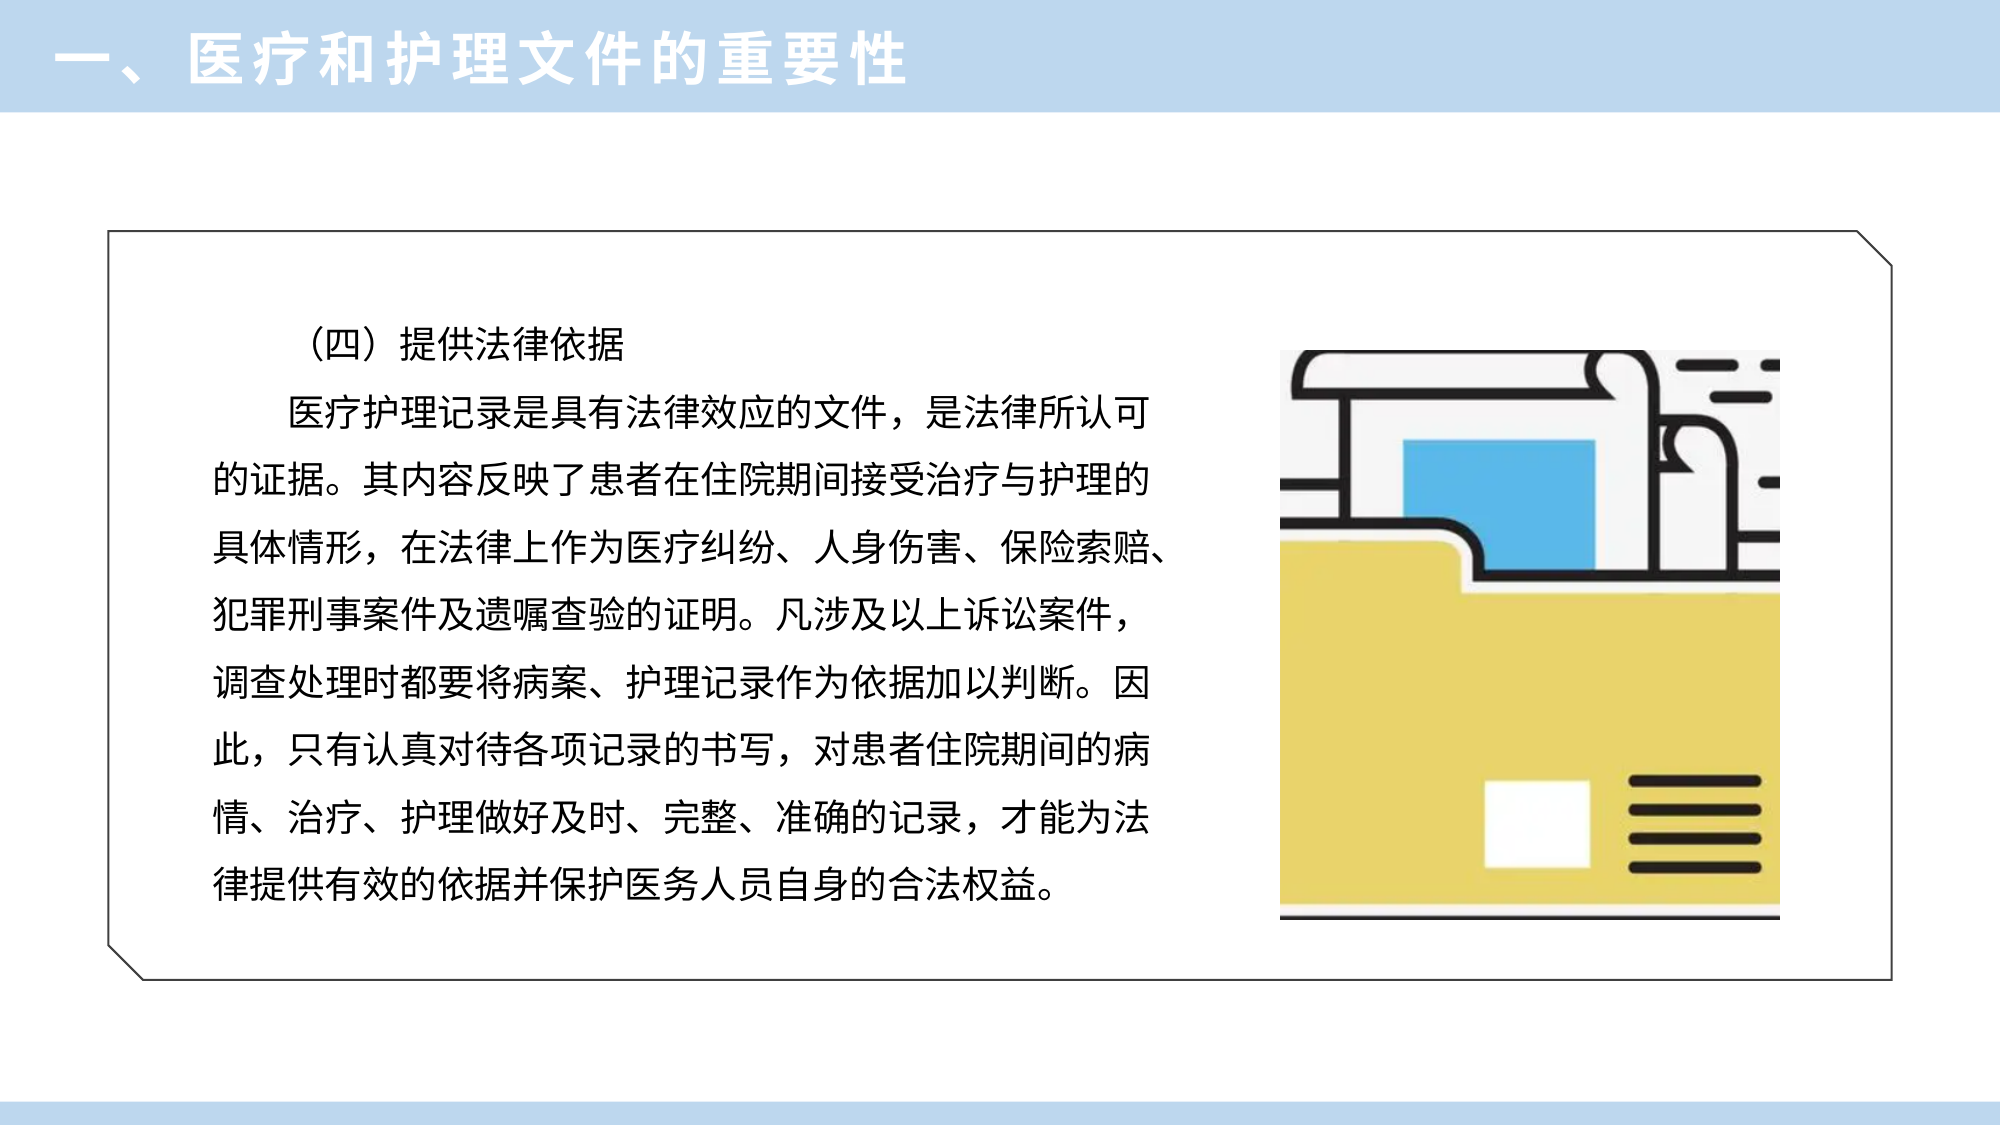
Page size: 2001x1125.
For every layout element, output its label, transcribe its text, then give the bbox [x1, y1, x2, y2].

picture [1280, 350, 1780, 920]
text_box （四）提供法律依据 医疗护理记录是具有法律效应的文件，是法律所认可的证据。其内容反映了患者在住院期间接受治疗与护理的具体情形，在法律上作为医疗纠纷、人身伤害、保险索赔、犯罪刑事案件及遗嘱查验的证明。凡涉及以上诉讼案件，调查处理时都要将病案、护理记录作为依据加以判断。因此，只有认真对待各项记录的书写，对患者住院期间的病情、治疗、护理做好及时、完整、准确的记录，才能为法律提供有效的依据并保护医务人员自身的合法权益。 [197, 291, 1166, 914]
text_box 一、医疗和护理文件的重要性 [41, 16, 921, 98]
text_box [107, 230, 1893, 981]
